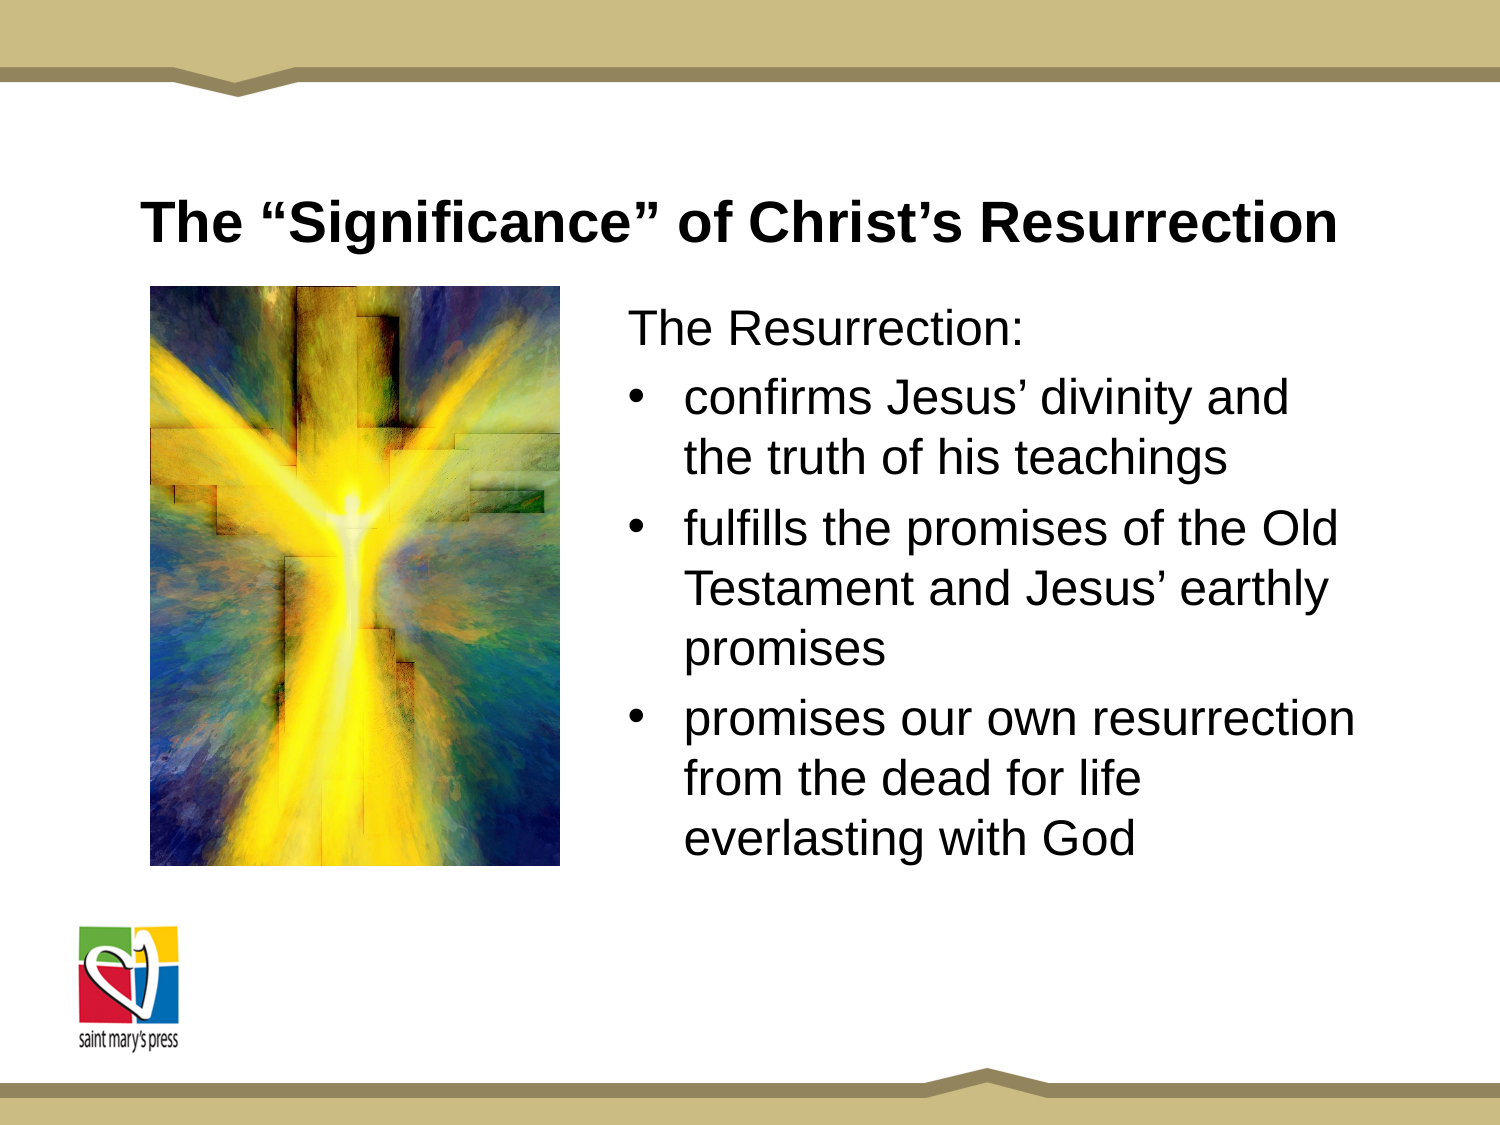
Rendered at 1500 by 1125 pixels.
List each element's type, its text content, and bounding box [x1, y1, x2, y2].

title The “Significance” of Christ’s Resurrection [125, 174, 1475, 263]
picture [0, 0, 1500, 1125]
list The Resurrection: confirms Jesus’ divinity and the truth of his teachings fulfills the promises of the Old Testament and Jesus’ earthly promises promises our own resurrection from the dead for life everlasting with God [612, 287, 1375, 1005]
